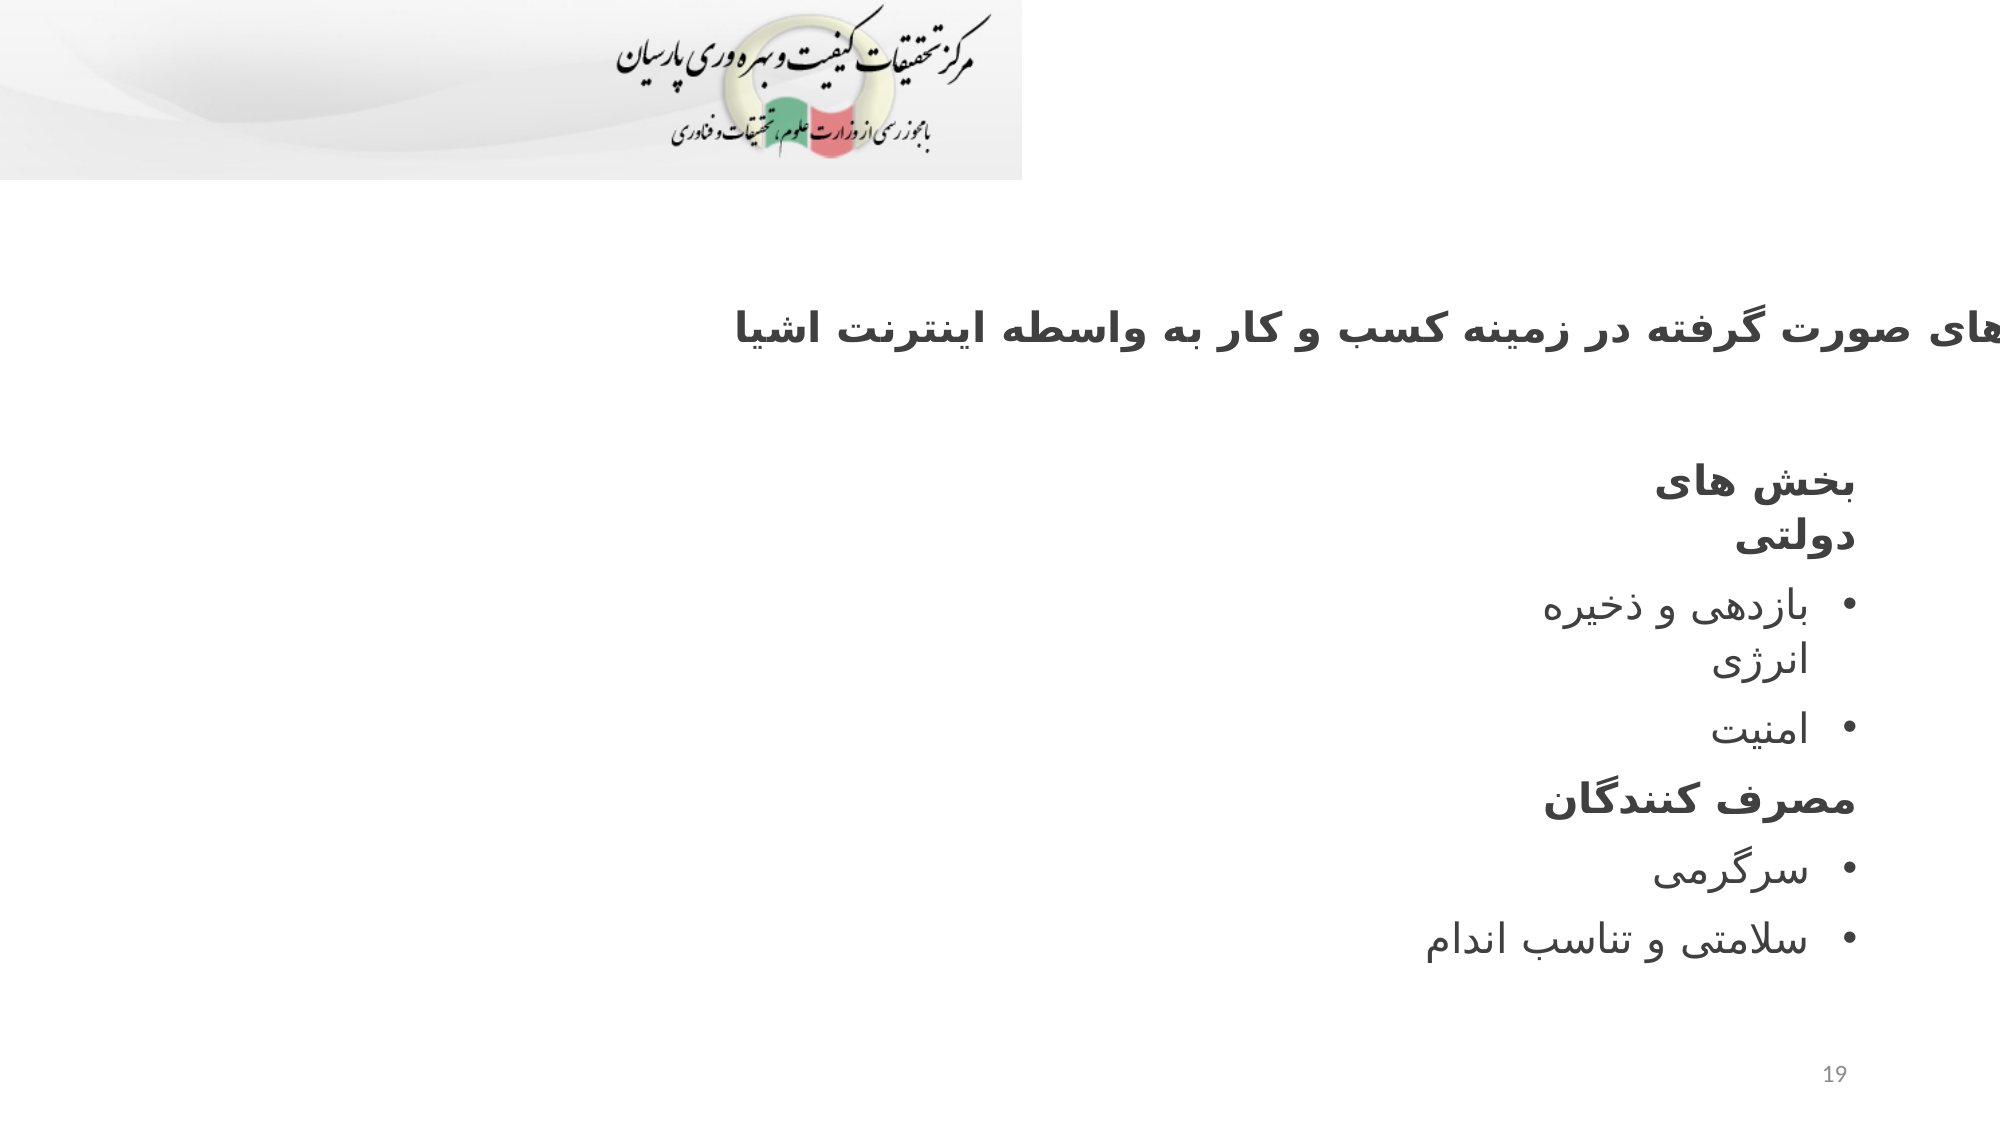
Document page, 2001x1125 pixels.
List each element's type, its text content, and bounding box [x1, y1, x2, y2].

picture [0, 0, 1022, 181]
text_box بخش های دولتی بازدهی و ذخیره انرژی امنیت [1515, 443, 1872, 759]
text_box توسعه های صورت گرفته در زمینه کسب و کار به واسطه اینترنت اشیا [719, 290, 2000, 359]
text_box مصرف کنندگان سرگرمی سلامتی و تناسب اندام [871, 760, 1872, 970]
slide_number 19 [1412, 1042, 1863, 1103]
